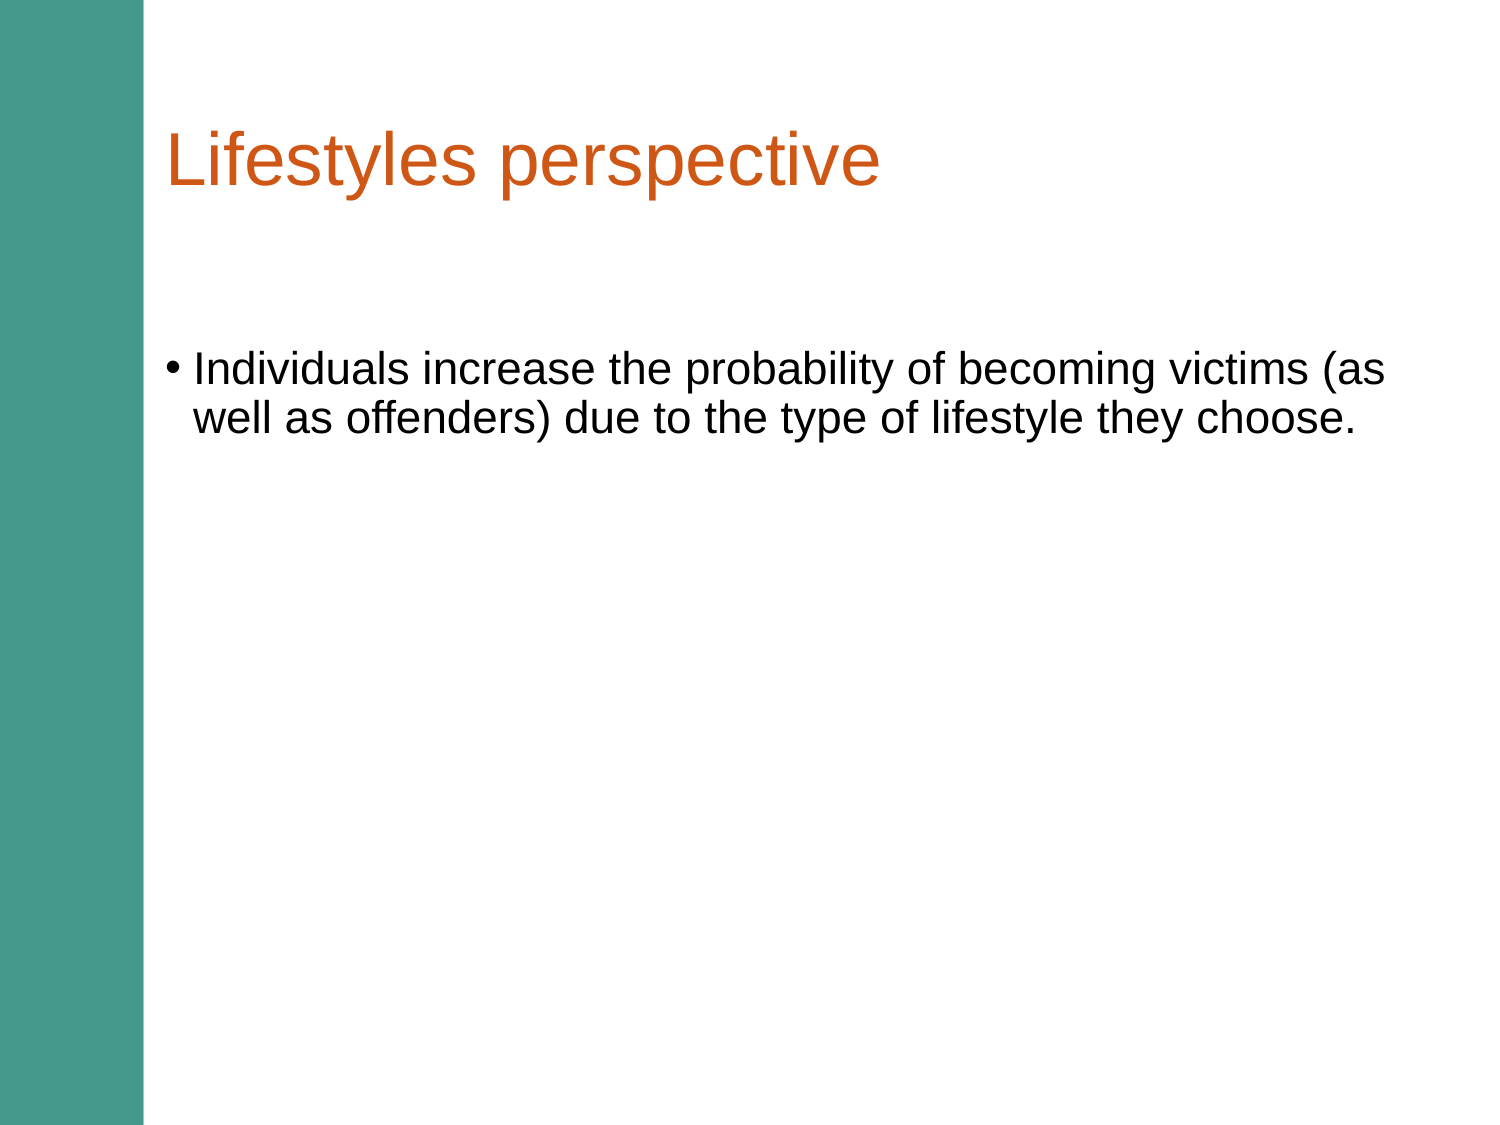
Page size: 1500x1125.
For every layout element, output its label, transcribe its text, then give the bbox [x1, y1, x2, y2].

title Lifestyles perspective [150, 52, 1444, 271]
list Individuals increase the probability of becoming victims (as well as offenders) due to the type of lifestyle they choose. [150, 337, 1444, 549]
picture [0, 0, 1500, 1125]
